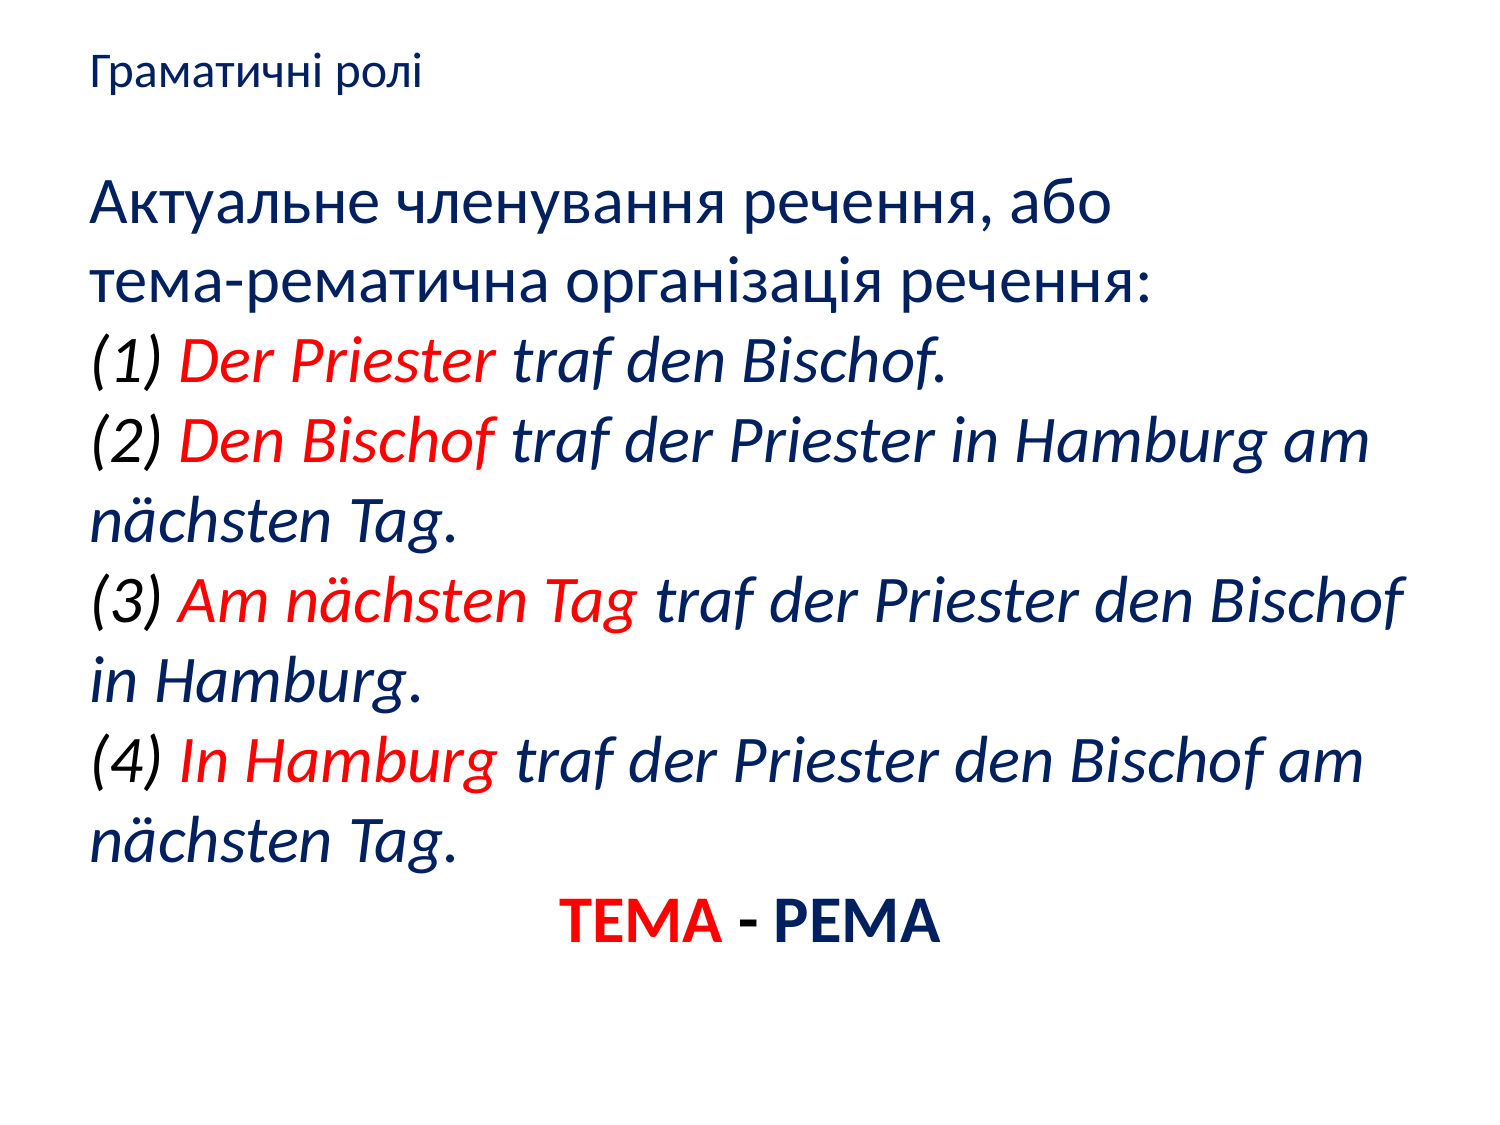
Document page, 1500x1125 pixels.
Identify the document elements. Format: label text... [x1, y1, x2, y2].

text_box Актуальне членування речення, або тема-рематична організація речення: (1) Der Priester traf den Bischof. (2) Den Bischof traf der Priester in Hamburg am nächsten Tag. (3) Am nächsten Tag traf der Priester den Bischof in Hamburg. (4) In Hamburg traf der Priester den Bischof am nächsten Tag. ТЕМА - РЕМА [75, 148, 1425, 1005]
text_box Граматичні ролі [75, 45, 1425, 148]
